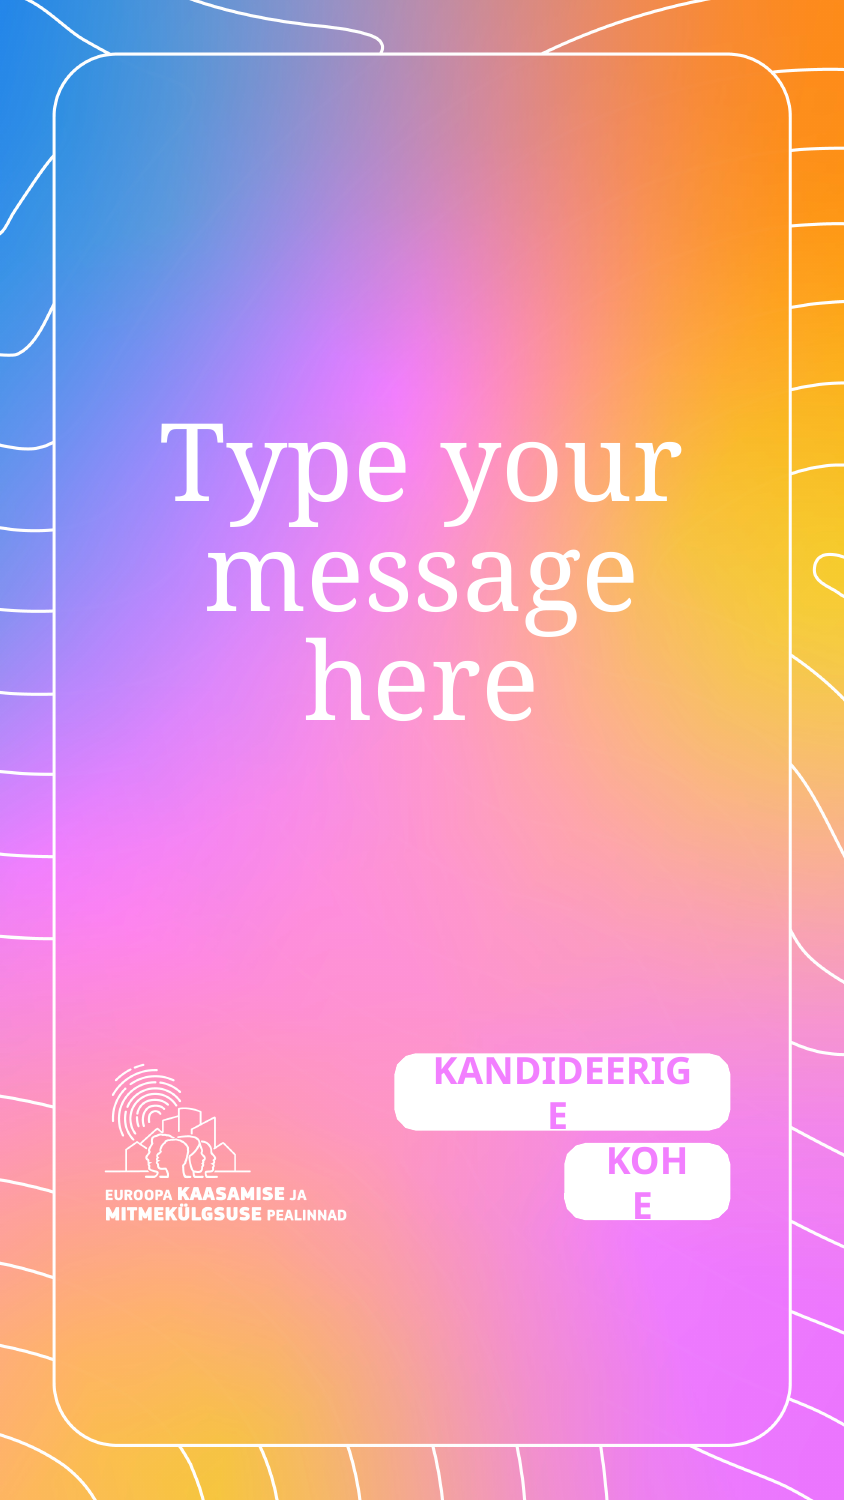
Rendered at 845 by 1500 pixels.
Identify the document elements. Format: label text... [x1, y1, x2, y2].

title Type your message here [63, 163, 781, 993]
picture [0, 0, 844, 1500]
text_box KOHE [578, 1156, 717, 1207]
text_box KANDIDEERIGE [408, 1067, 717, 1117]
